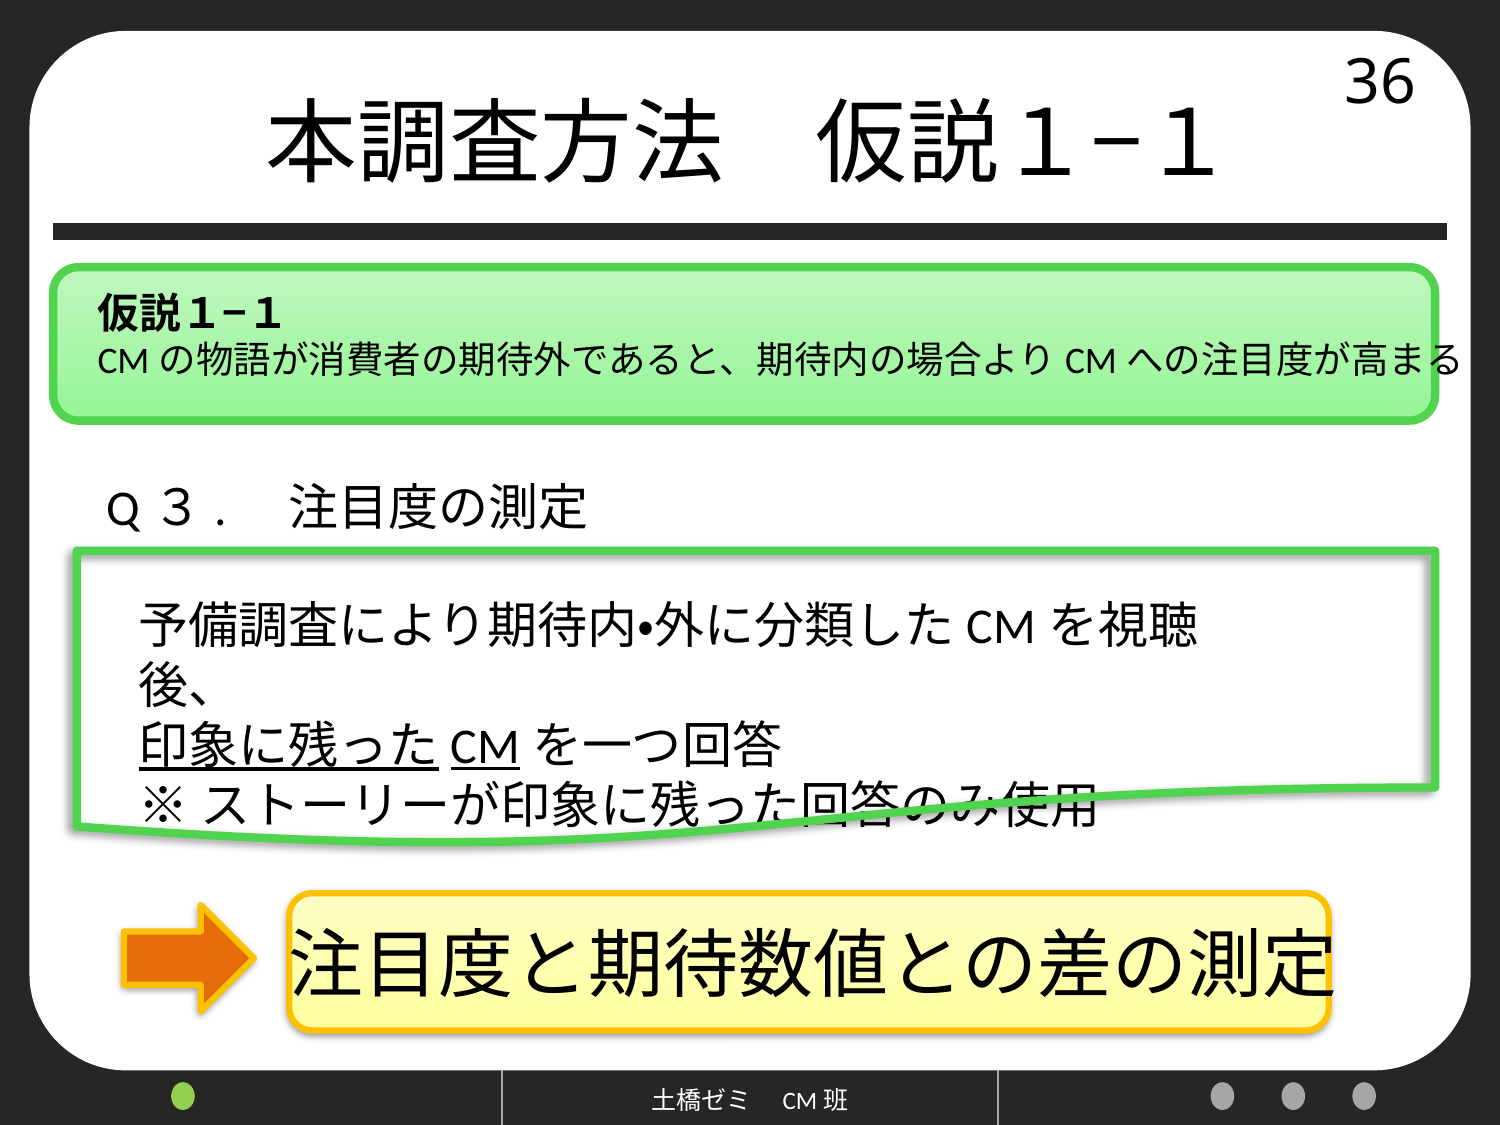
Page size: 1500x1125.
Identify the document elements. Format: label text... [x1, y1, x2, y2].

footer 土橋ゼミ CM班 [512, 1069, 988, 1125]
text_box 予備調査により期待内・外に分類したCMを視聴後、 印象に残ったCMを一つ回答 ※ストーリーが印象に残った回答のみ使用 [729, 802, 1258, 841]
text_box Q３. 注目度の測定 [92, 467, 604, 543]
title 本調査方法 仮説１−１ [75, 45, 1425, 233]
slide_number 36 [1080, 53, 1431, 114]
text_box 仮説１−１ CMの物語が消費者の期待外であると、期待内の場合よりCMへの注目度が高まる [82, 278, 1500, 434]
text_box [74, 548, 1438, 845]
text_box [123, 892, 1341, 1031]
text_box [50, 265, 1433, 423]
